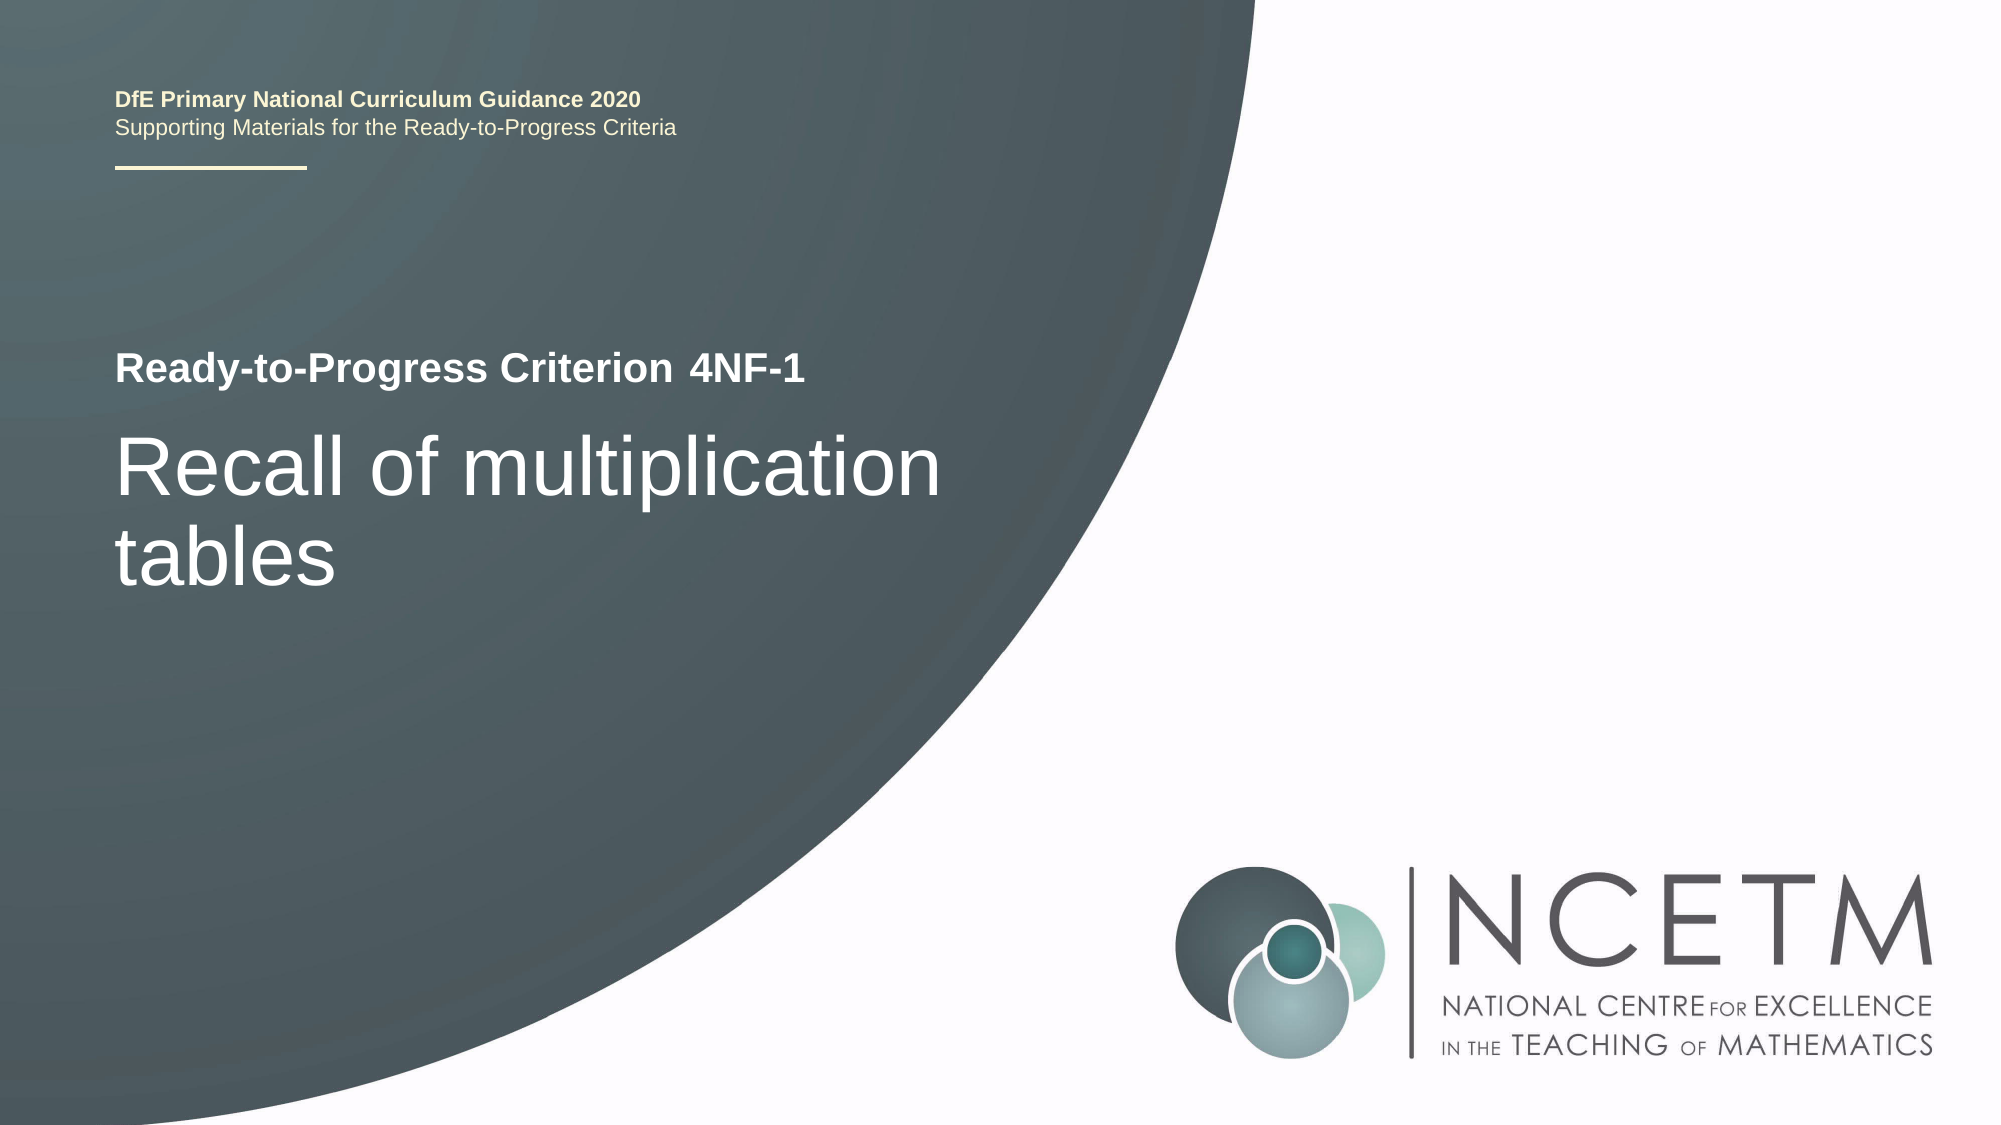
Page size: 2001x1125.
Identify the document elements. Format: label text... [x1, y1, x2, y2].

list 4NF-1 [674, 338, 1043, 414]
picture [0, 0, 2001, 1125]
subtitle Recall of multiplication tables [99, 416, 1000, 912]
